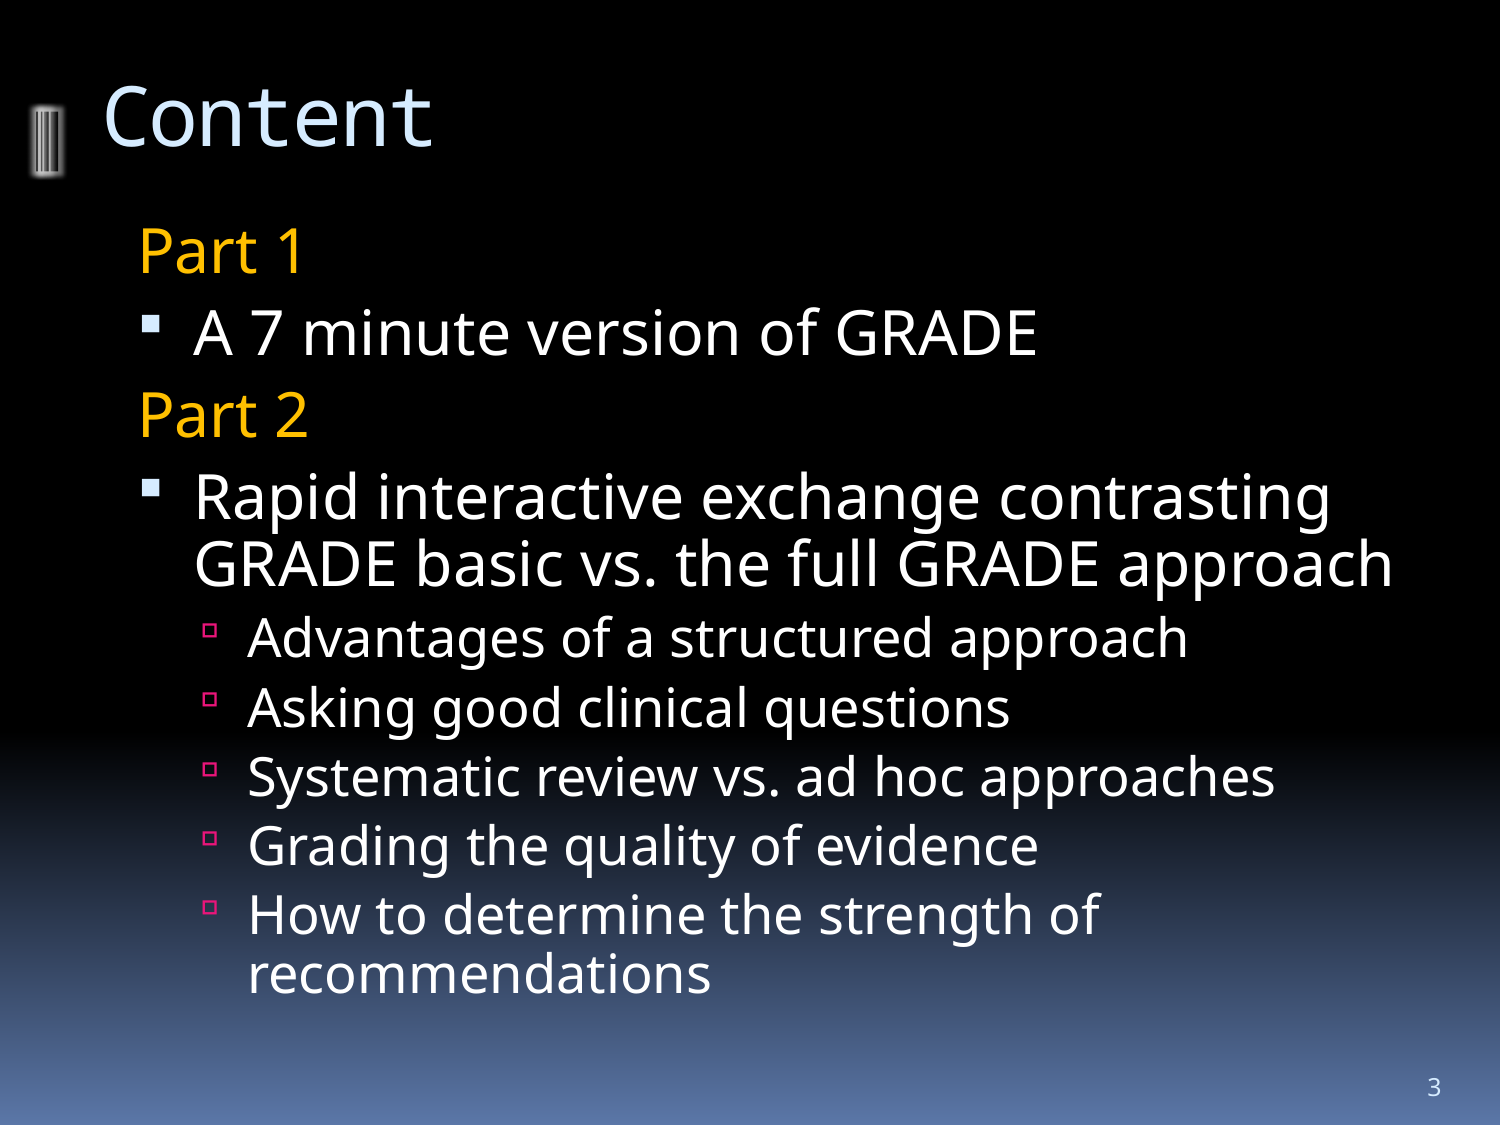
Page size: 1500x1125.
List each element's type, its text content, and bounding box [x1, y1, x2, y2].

slide_number 3 [1412, 1052, 1488, 1113]
list Part 1 A 7 minute version of GRADE Part 2 Rapid interactive exchange contrasting GRADE basic vs. the full GRADE approach Advantages of a structured approach Asking good clinical questions Systematic review vs. ad hoc approaches Grading the quality of evidence How to determine the strength of recommendations [112, 212, 1438, 1063]
title Content [87, 56, 1421, 239]
